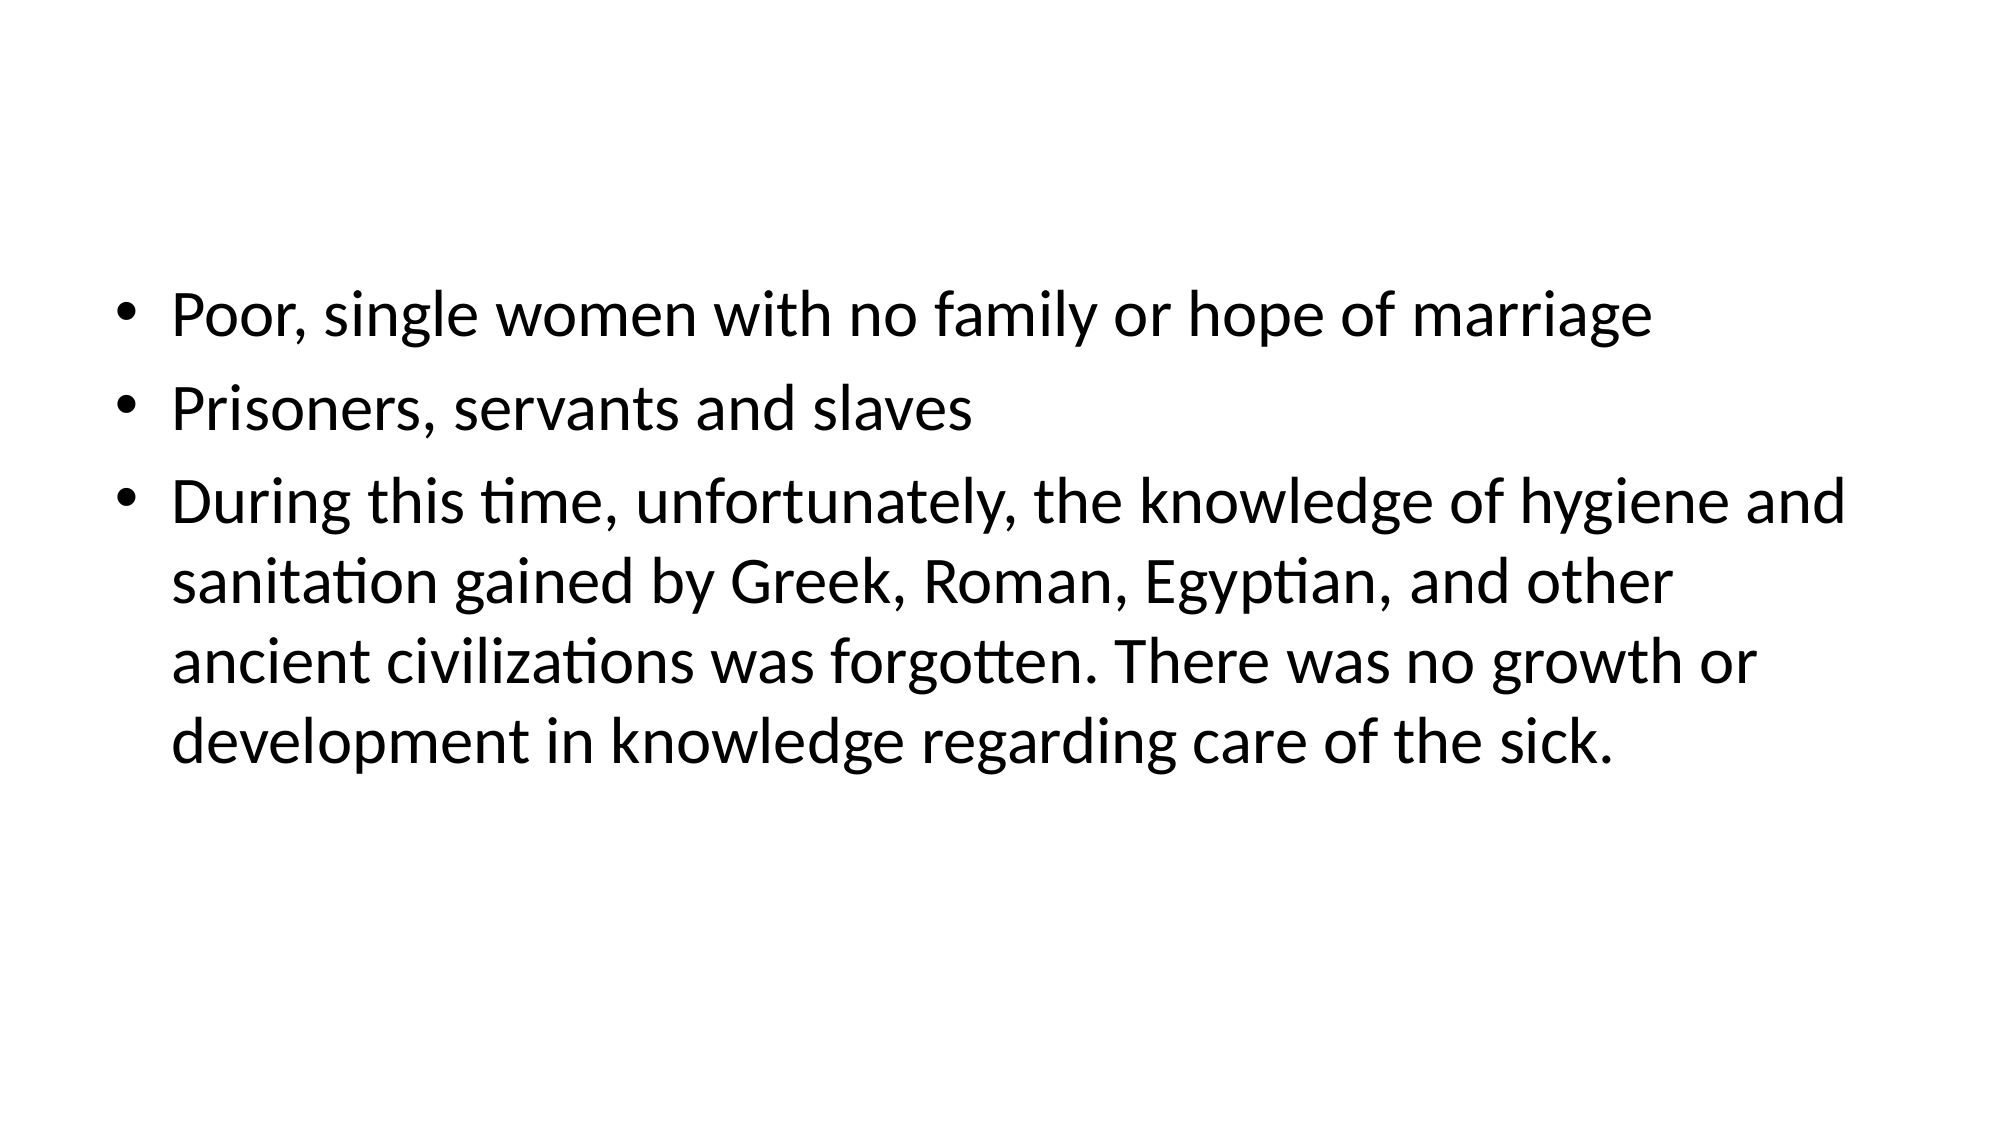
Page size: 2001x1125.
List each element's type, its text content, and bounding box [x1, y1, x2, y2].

list Poor, single women with no family or hope of marriage Prisoners, servants and slaves During this time, unfortunately, the knowledge of hygiene and sanitation gained by Greek, Roman, Egyptian, and other ancient civilizations was forgotten. There was no growth or development in knowledge regarding care of the sick. [99, 262, 1900, 1005]
